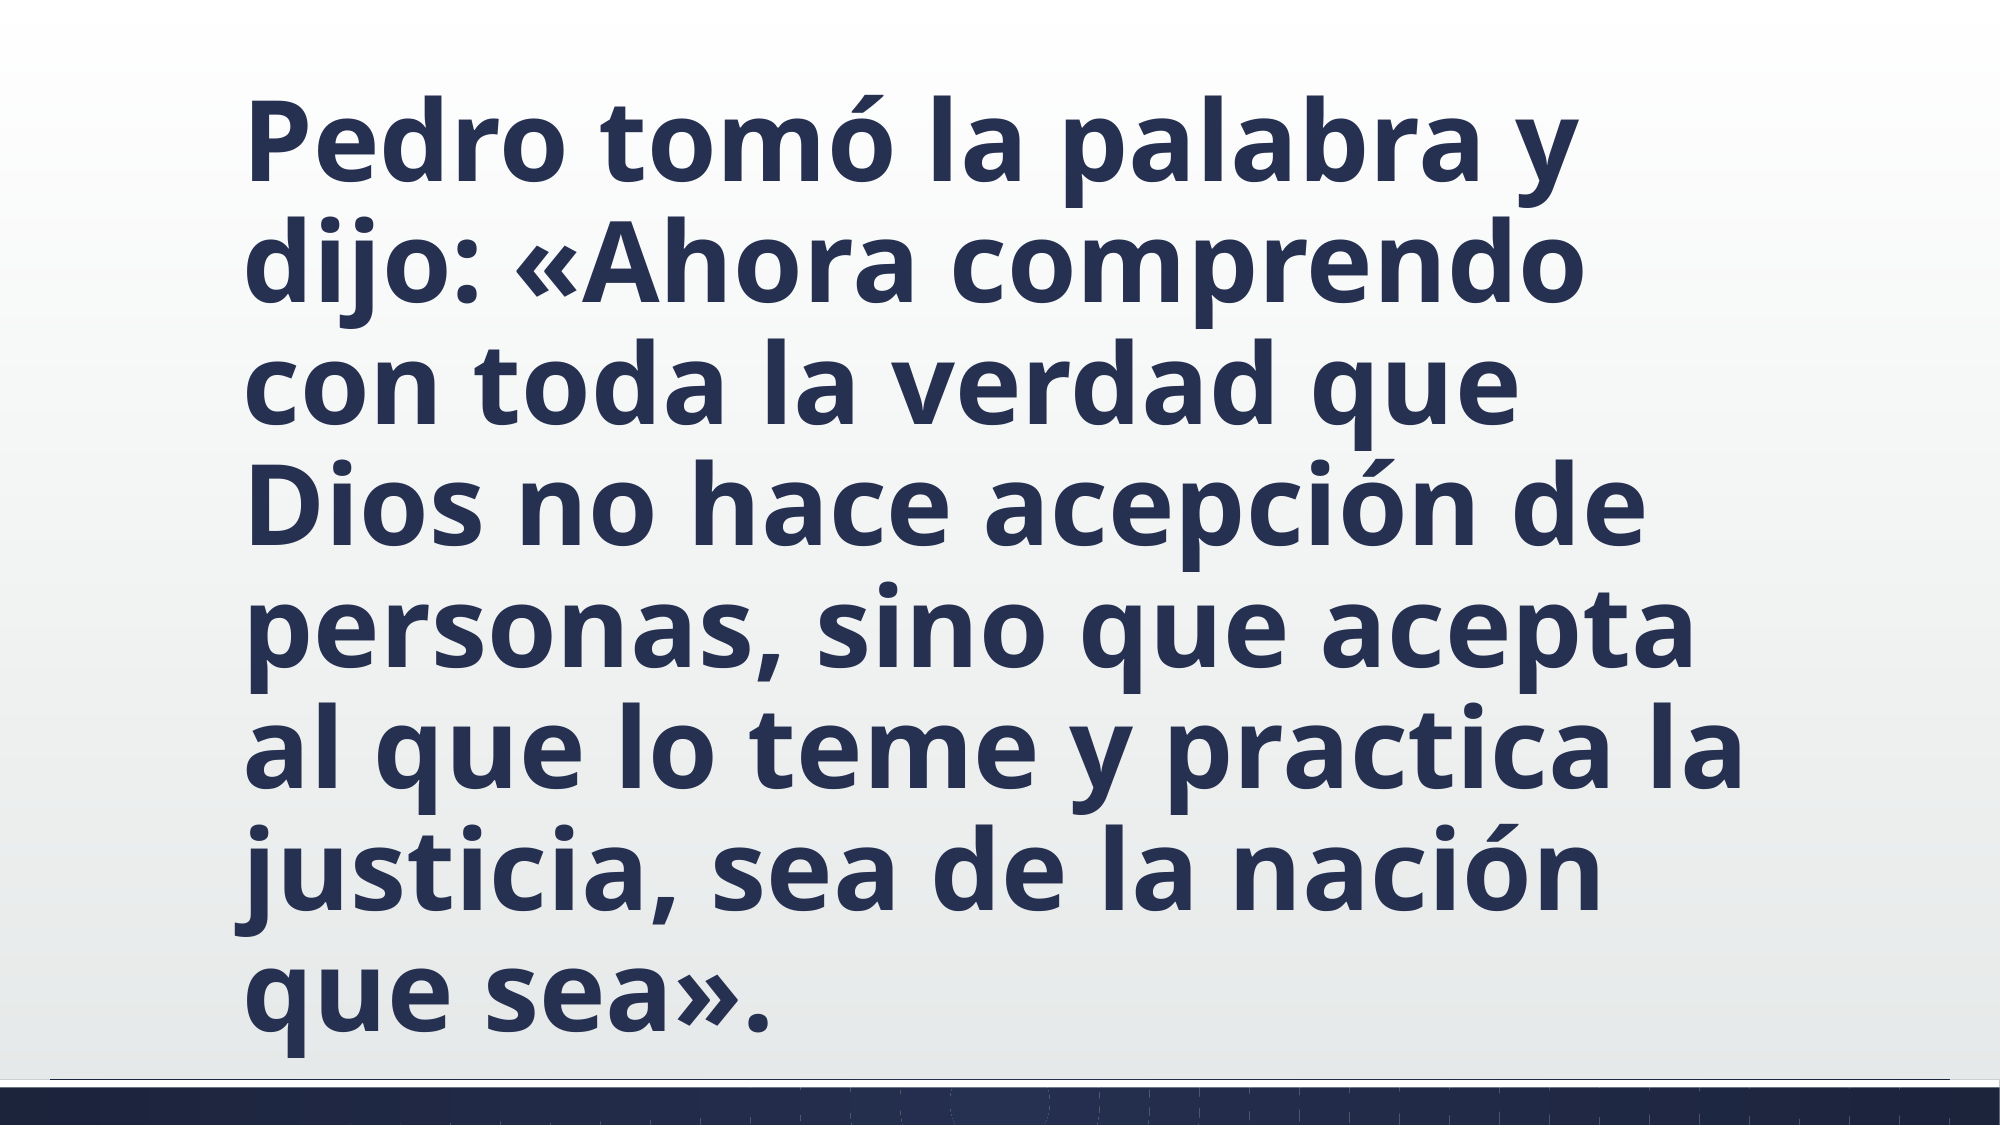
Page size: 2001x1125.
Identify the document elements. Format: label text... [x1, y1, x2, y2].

list Pedro tomó la palabra y dijo: «Ahora comprendo con toda la verdad que Dios no hace acepción de personas, sino que acepta al que lo teme y practica la justicia, sea de la nación que sea». [219, 76, 1780, 990]
